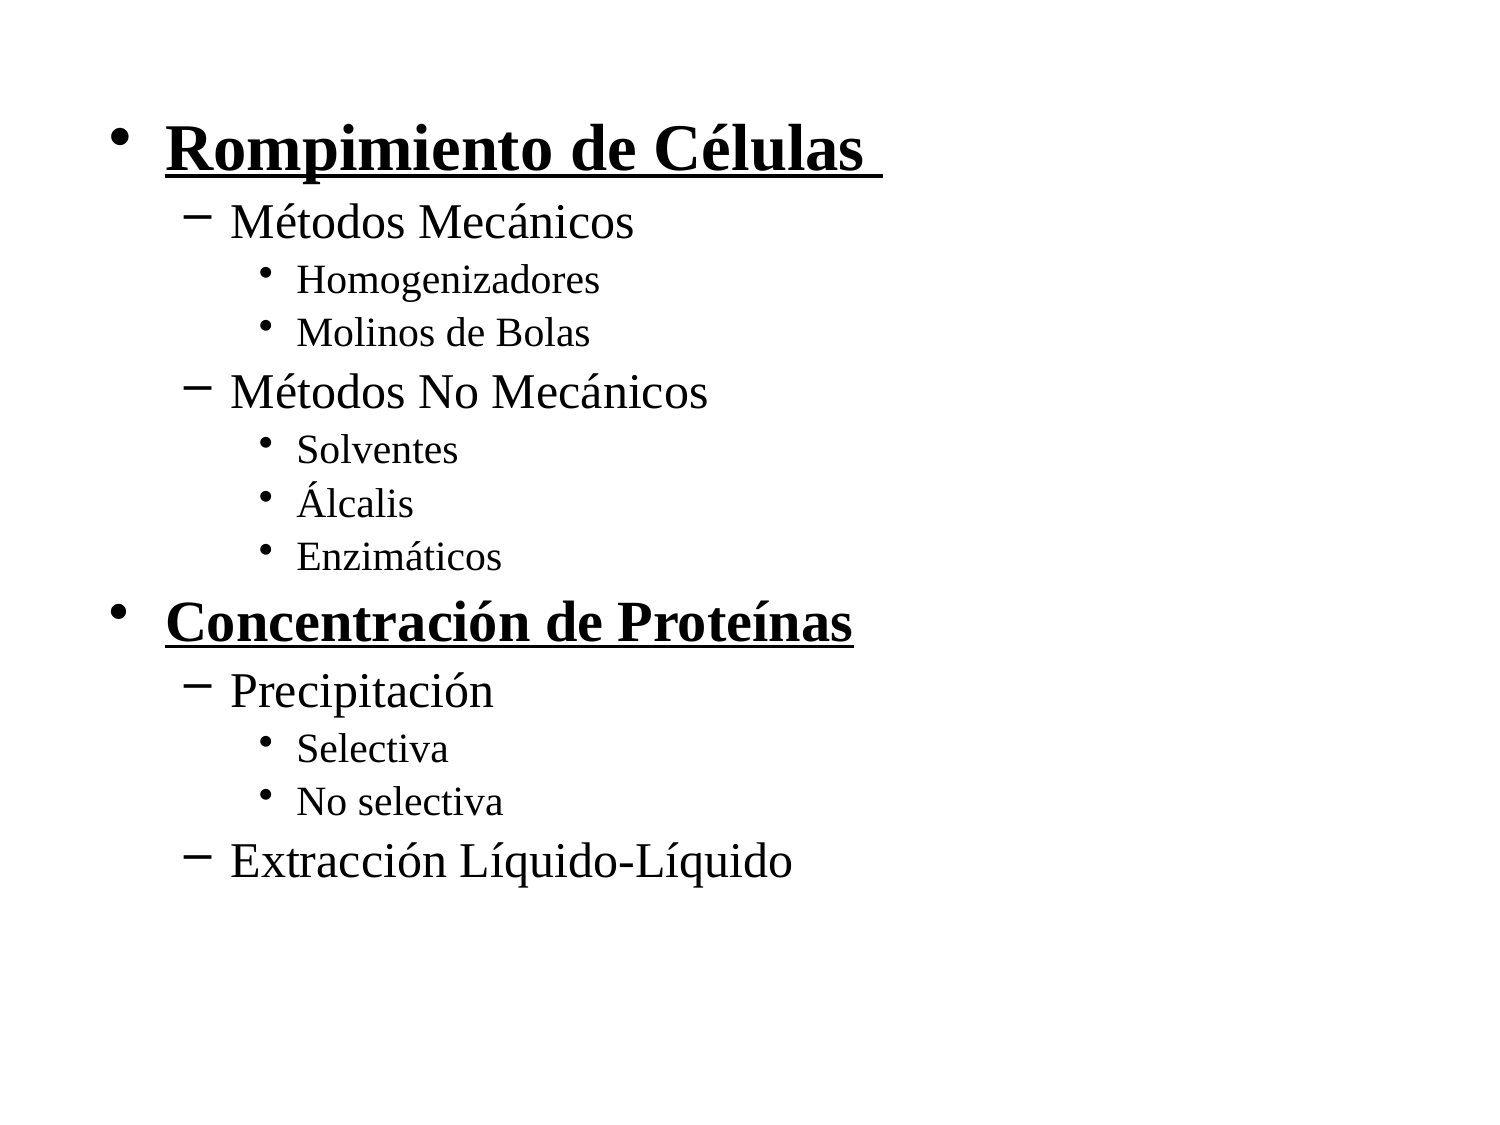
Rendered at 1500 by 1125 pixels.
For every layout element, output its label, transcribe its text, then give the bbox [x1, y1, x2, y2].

list Rompimiento de Células Métodos Mecánicos Homogenizadores Molinos de Bolas Métodos No Mecánicos Solventes Álcalis Enzimáticos Concentración de Proteínas Precipitación Selectiva No selectiva Extracción Líquido-Líquido [93, 105, 1369, 856]
